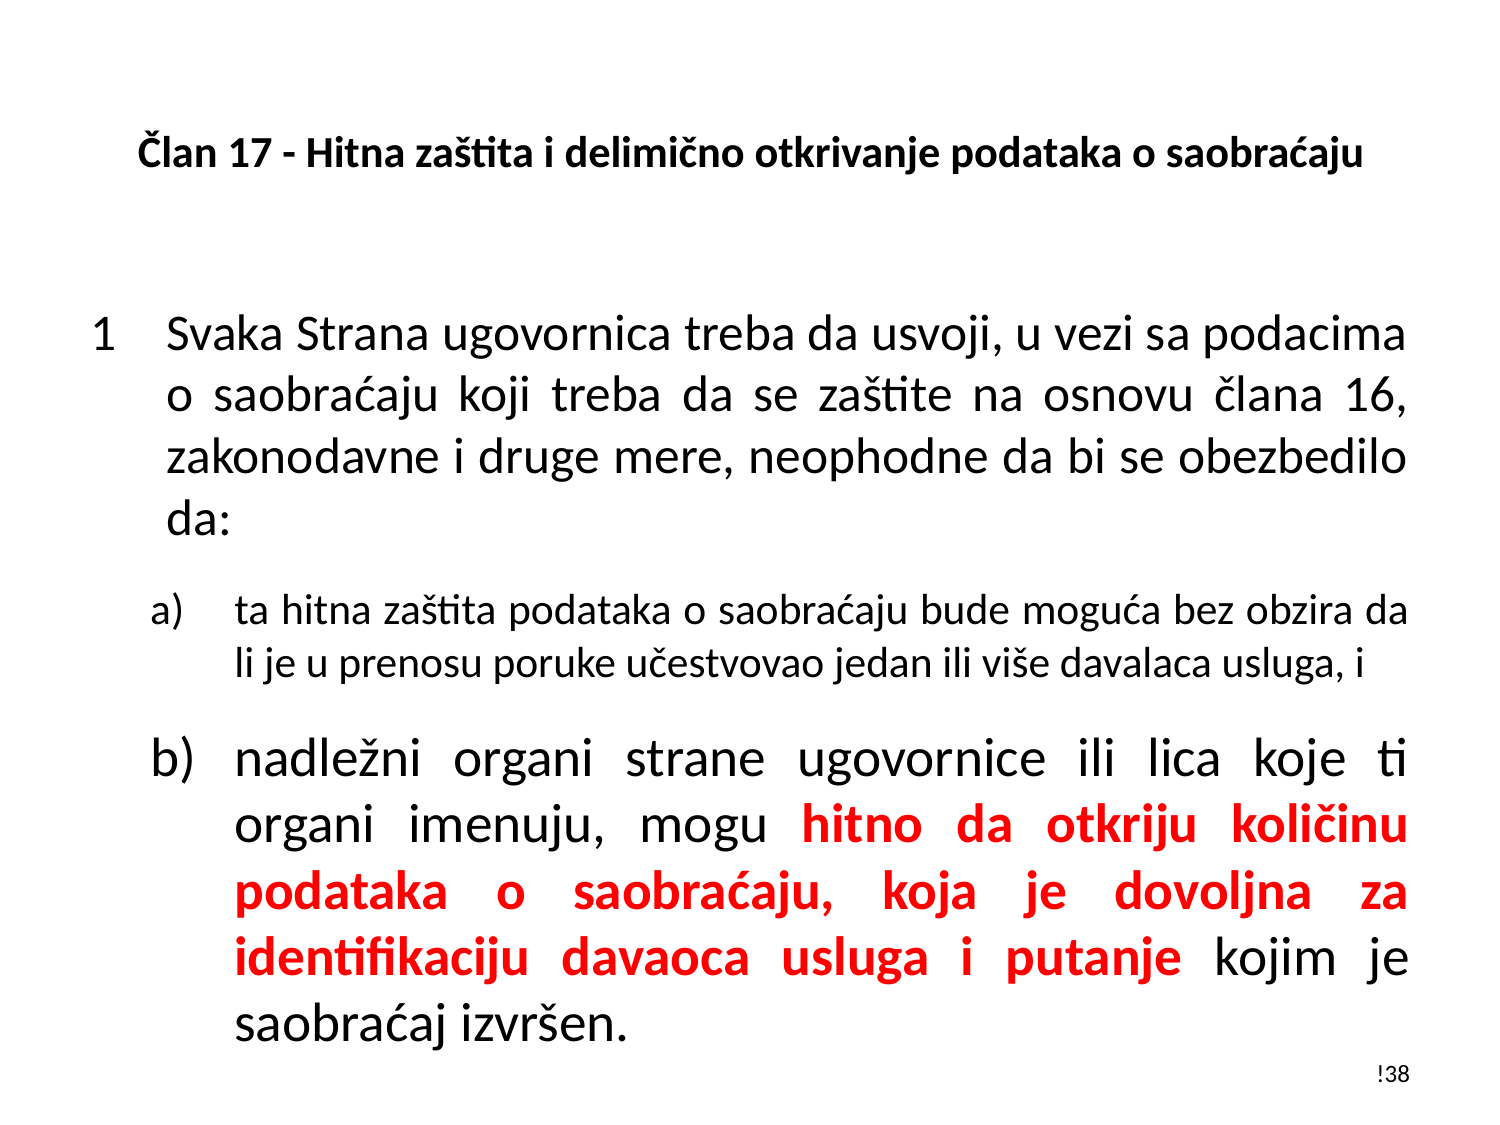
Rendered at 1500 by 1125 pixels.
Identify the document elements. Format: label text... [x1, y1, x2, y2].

title Član 17 - Hitna zaštita i delimično otkrivanje podataka o saobraćaju [76, 51, 1428, 240]
slide_number !38 [1074, 1042, 1425, 1103]
list Svaka Strana ugovornica treba da usvoji, u vezi sa podacima o saobraćaju koji treba da se zaštite na osnovu člana 16, zakonodavne i druge mere, neophodne da bi se obezbedilo da: ta hitna zaštita podataka o saobraćaju bude moguća bez obzira da li je u prenosu poruke učestvovao jedan ili više davalaca usluga, i nadležni organi strane ugovornice ili lica koje ti organi imenuju, mogu hitno da otkriju količinu podataka o saobraćaju, koja je dovoljna za identifikaciju davaoca usluga i putanje kojim je saobraćaj izvršen. [74, 290, 1426, 1072]
